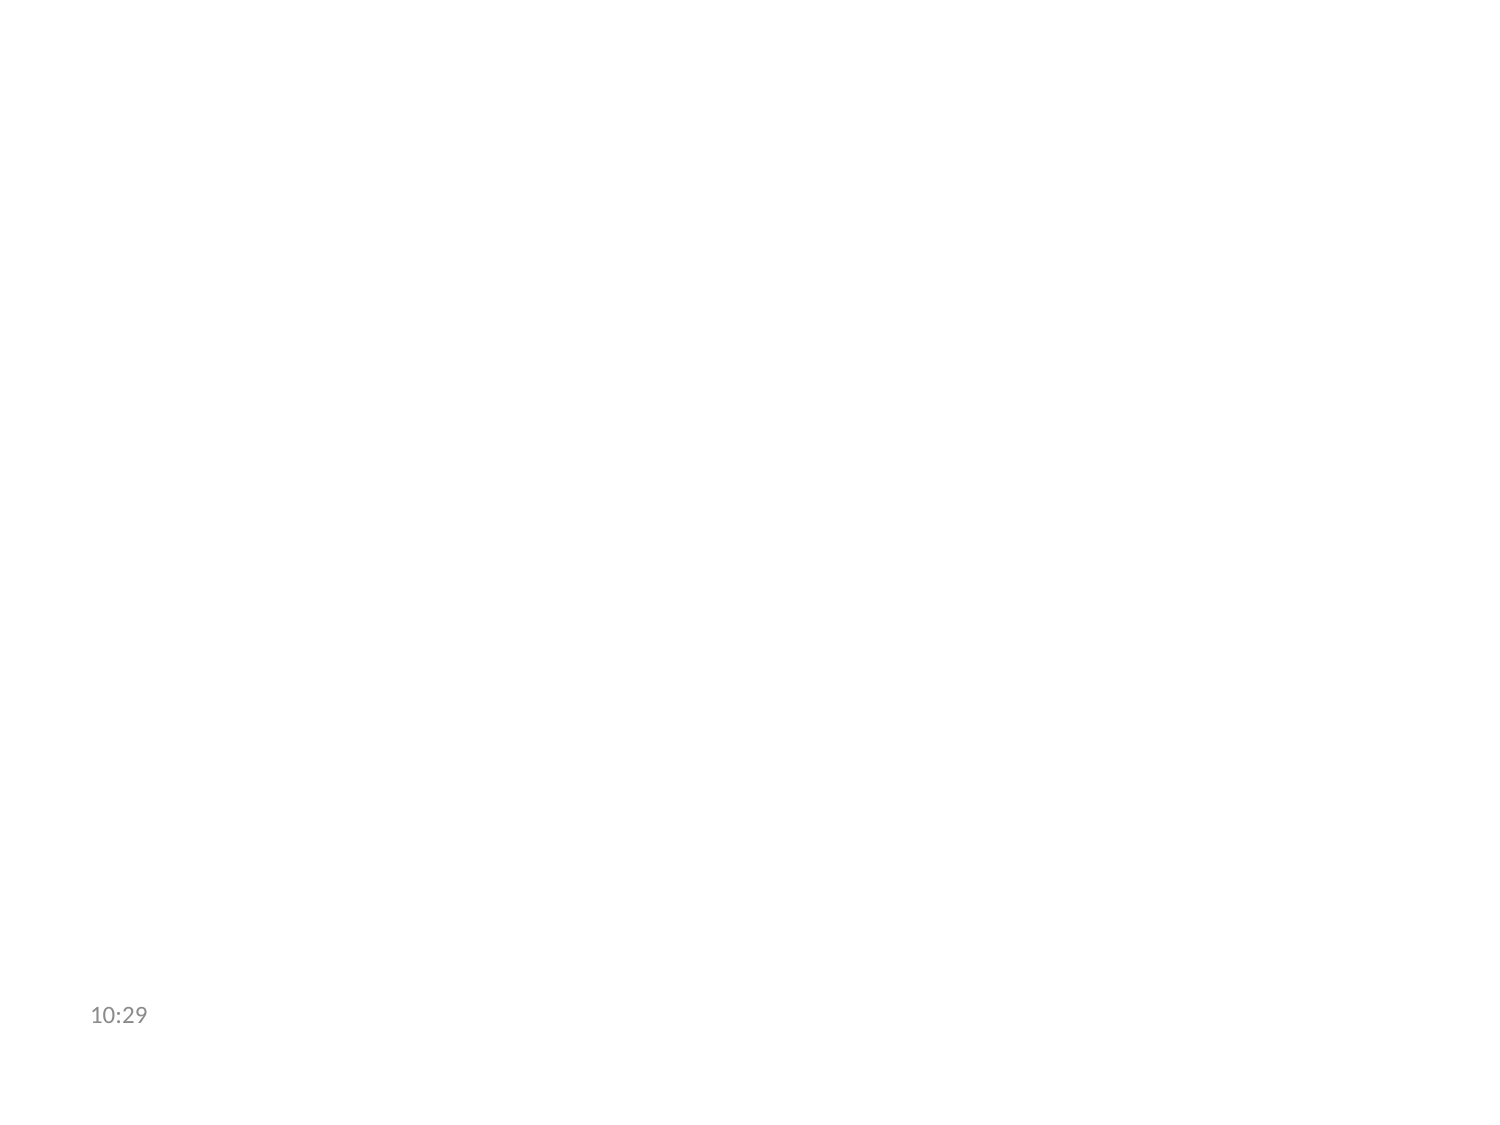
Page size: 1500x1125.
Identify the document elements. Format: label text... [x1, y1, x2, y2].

text_box 15:35 [75, 983, 425, 1044]
